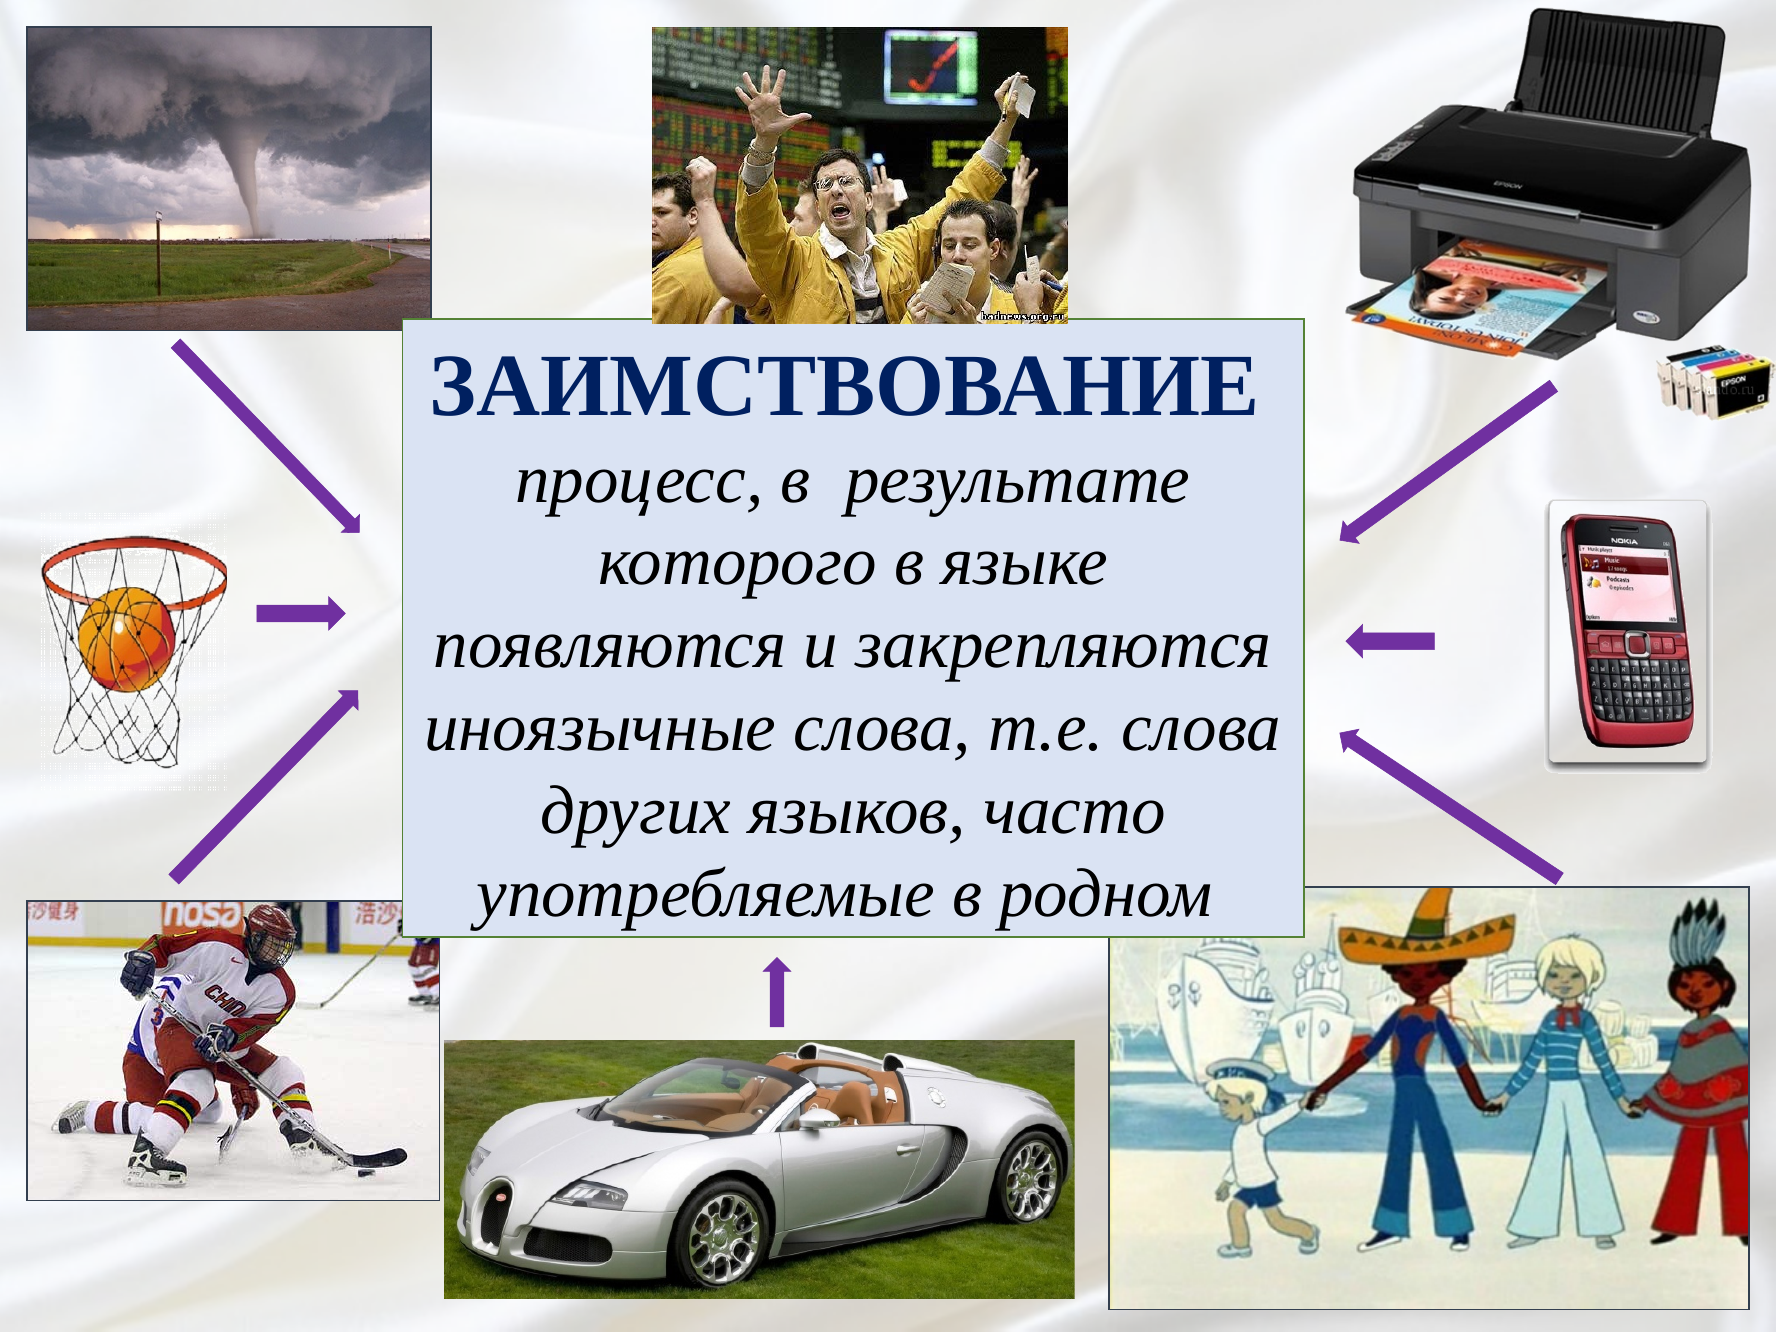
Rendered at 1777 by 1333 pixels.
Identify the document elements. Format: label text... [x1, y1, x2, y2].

picture [27, 27, 431, 330]
text_box [760, 955, 794, 1028]
text_box [167, 689, 360, 886]
picture [27, 901, 439, 1200]
text_box [255, 594, 347, 633]
text_box [169, 337, 361, 534]
picture [652, 27, 1068, 324]
text_box [1344, 621, 1436, 661]
picture [444, 1040, 1075, 1299]
picture [1345, 0, 1776, 431]
picture [1109, 887, 1749, 1309]
text_box Заимствование процесс, в результате которого в языке появляются и закрепляются иноязычные слова, т.е. слова других языков, часто употребляемые в родном [402, 319, 1305, 938]
text_box [1338, 727, 1565, 887]
picture [1540, 499, 1715, 777]
picture [41, 513, 227, 791]
text_box [1338, 431, 1505, 545]
